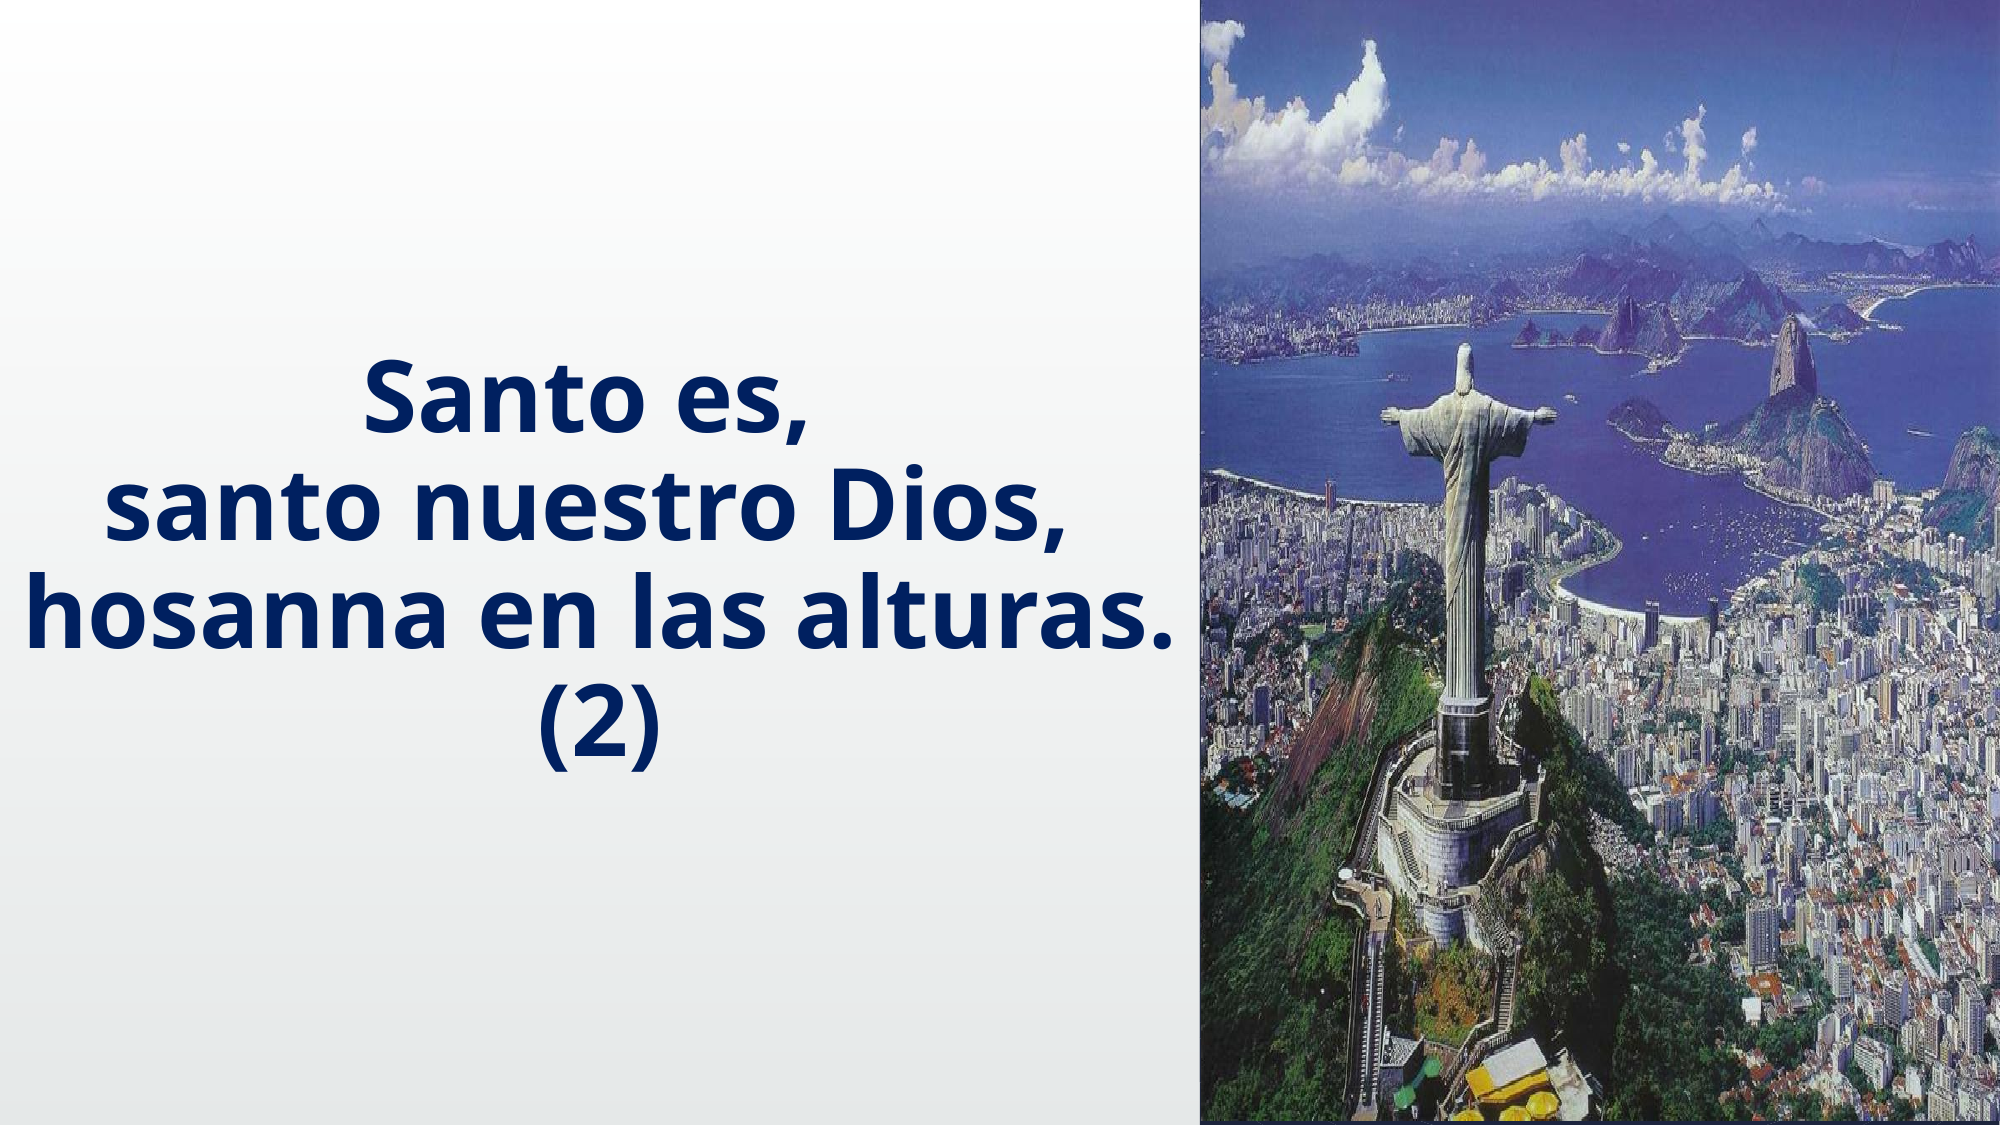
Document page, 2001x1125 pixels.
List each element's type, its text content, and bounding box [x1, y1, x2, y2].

title Santo es, santo nuestro Dios, hosanna en las alturas. (2) [0, 0, 1200, 1125]
picture [1200, 0, 2000, 1125]
